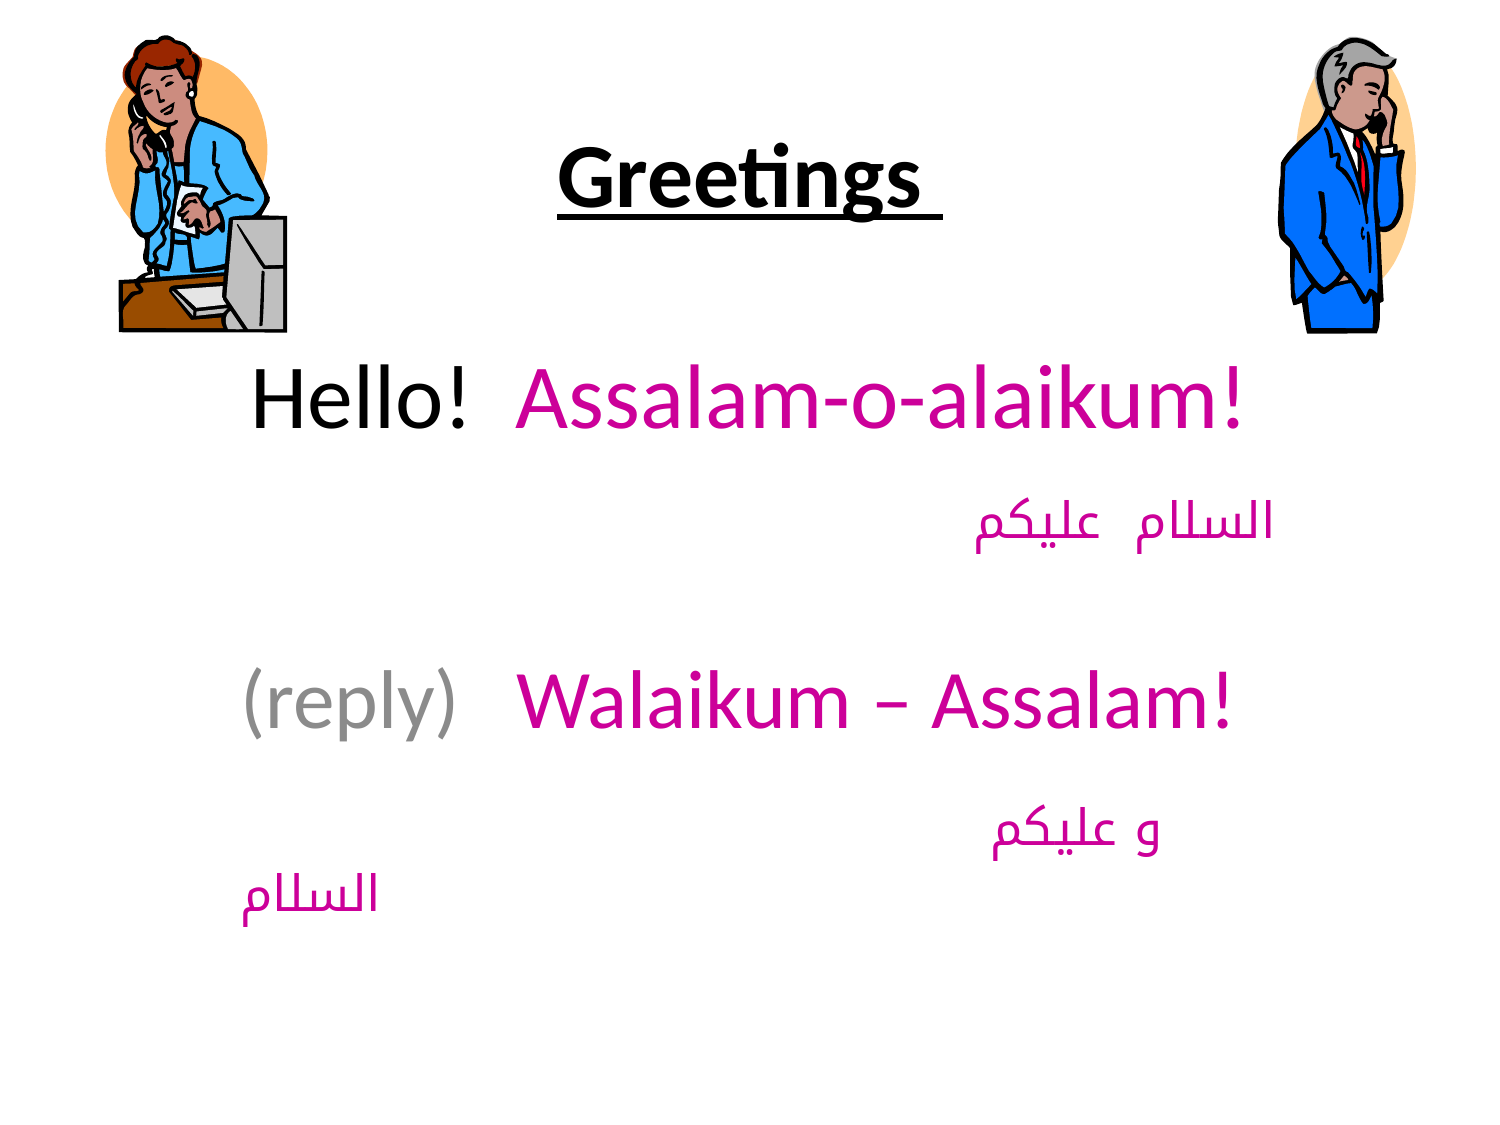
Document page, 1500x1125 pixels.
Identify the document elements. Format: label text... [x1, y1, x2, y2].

subtitle (reply) Walaikum – Assalam! و علیکم السلام [225, 637, 1275, 925]
title Greetings Hello! Assalam-o-alaikum! السلام علیکم [112, 82, 1388, 591]
picture [1277, 34, 1417, 334]
picture [105, 34, 288, 333]
